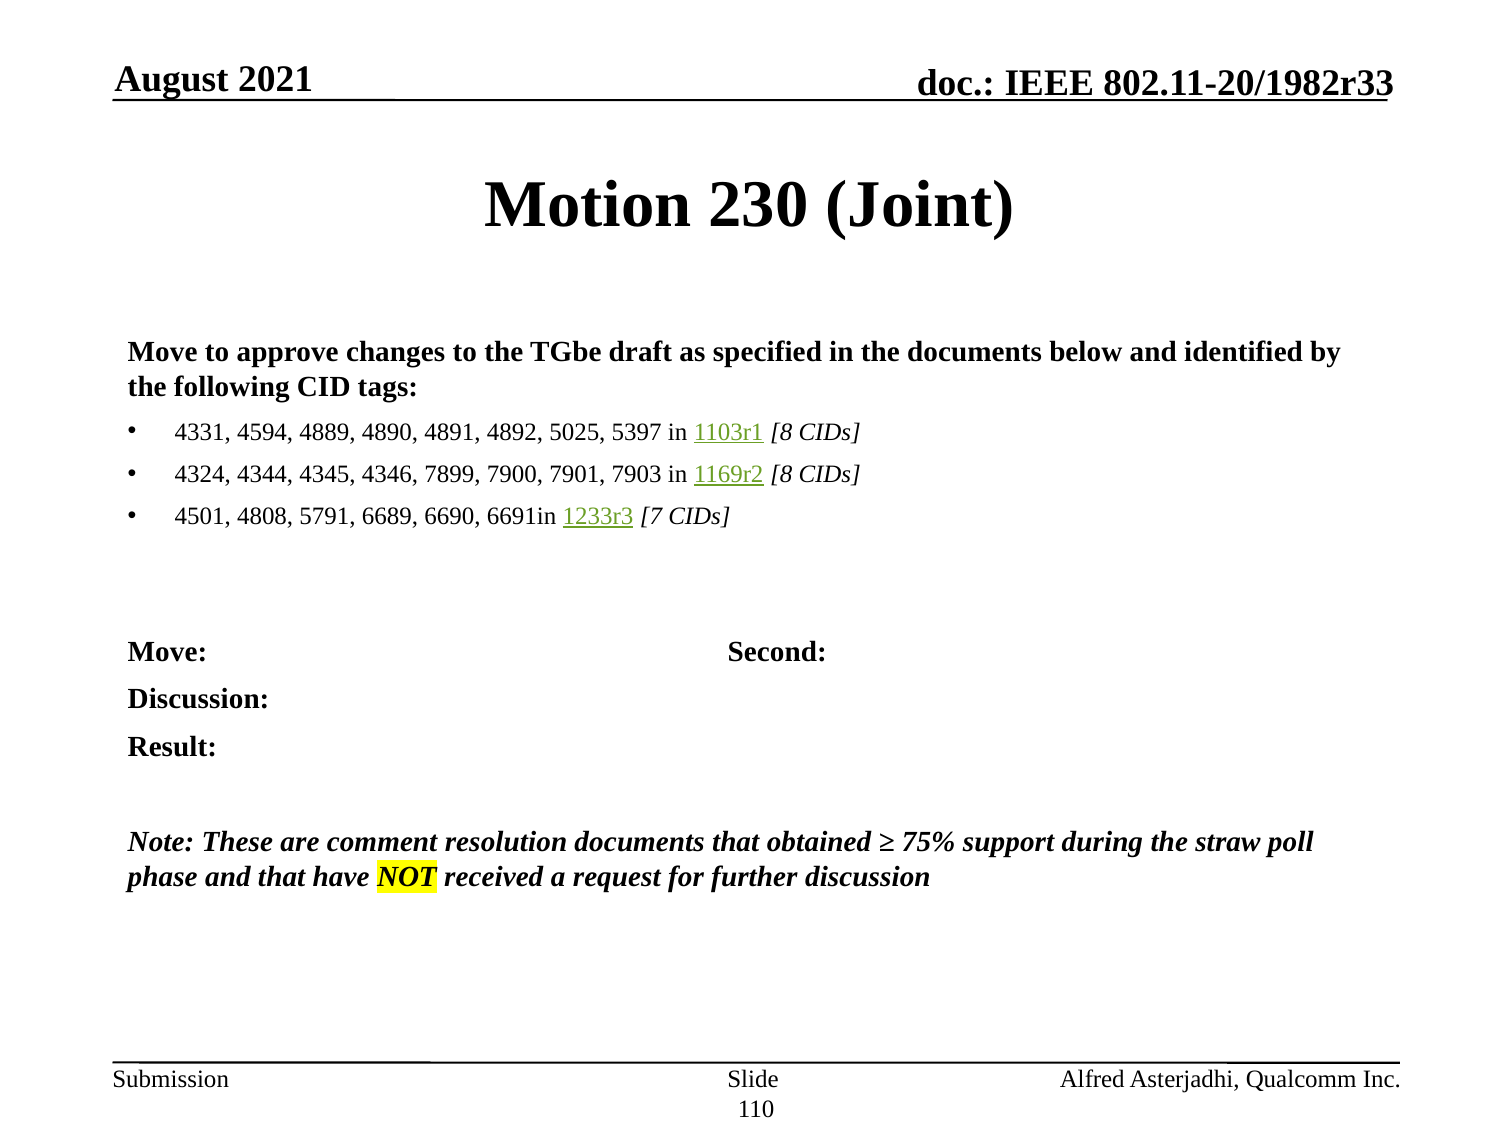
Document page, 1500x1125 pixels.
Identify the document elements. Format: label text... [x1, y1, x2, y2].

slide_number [114, 54, 423, 100]
footer Alfred Asterjadhi, Qualcomm Inc. [878, 1061, 1402, 1093]
slide_number Slide 110 [712, 1061, 800, 1123]
list Move to approve changes to the TGbe draft as specified in the documents below and identified by the following CID tags: 4331, 4594, 4889, 4890, 4891, 4892, 5025, 5397 in 1103r1 [8 CIDs] 4324, 4344, 4345, 4346, 7899, 7900, 7901, 7903 in 1169r2 [8 CIDs] 4501, 4808, 5791, 6689, 6690, 6691in 1233r3 [7 CIDs] Move: Second: Discussion: Result: Note: These are comment resolution documents that obtained ≥ 75% support during the straw poll phase and that have NOT received a request for further discussion [112, 324, 1388, 1063]
title Motion 230 (Joint) [112, 112, 1388, 288]
